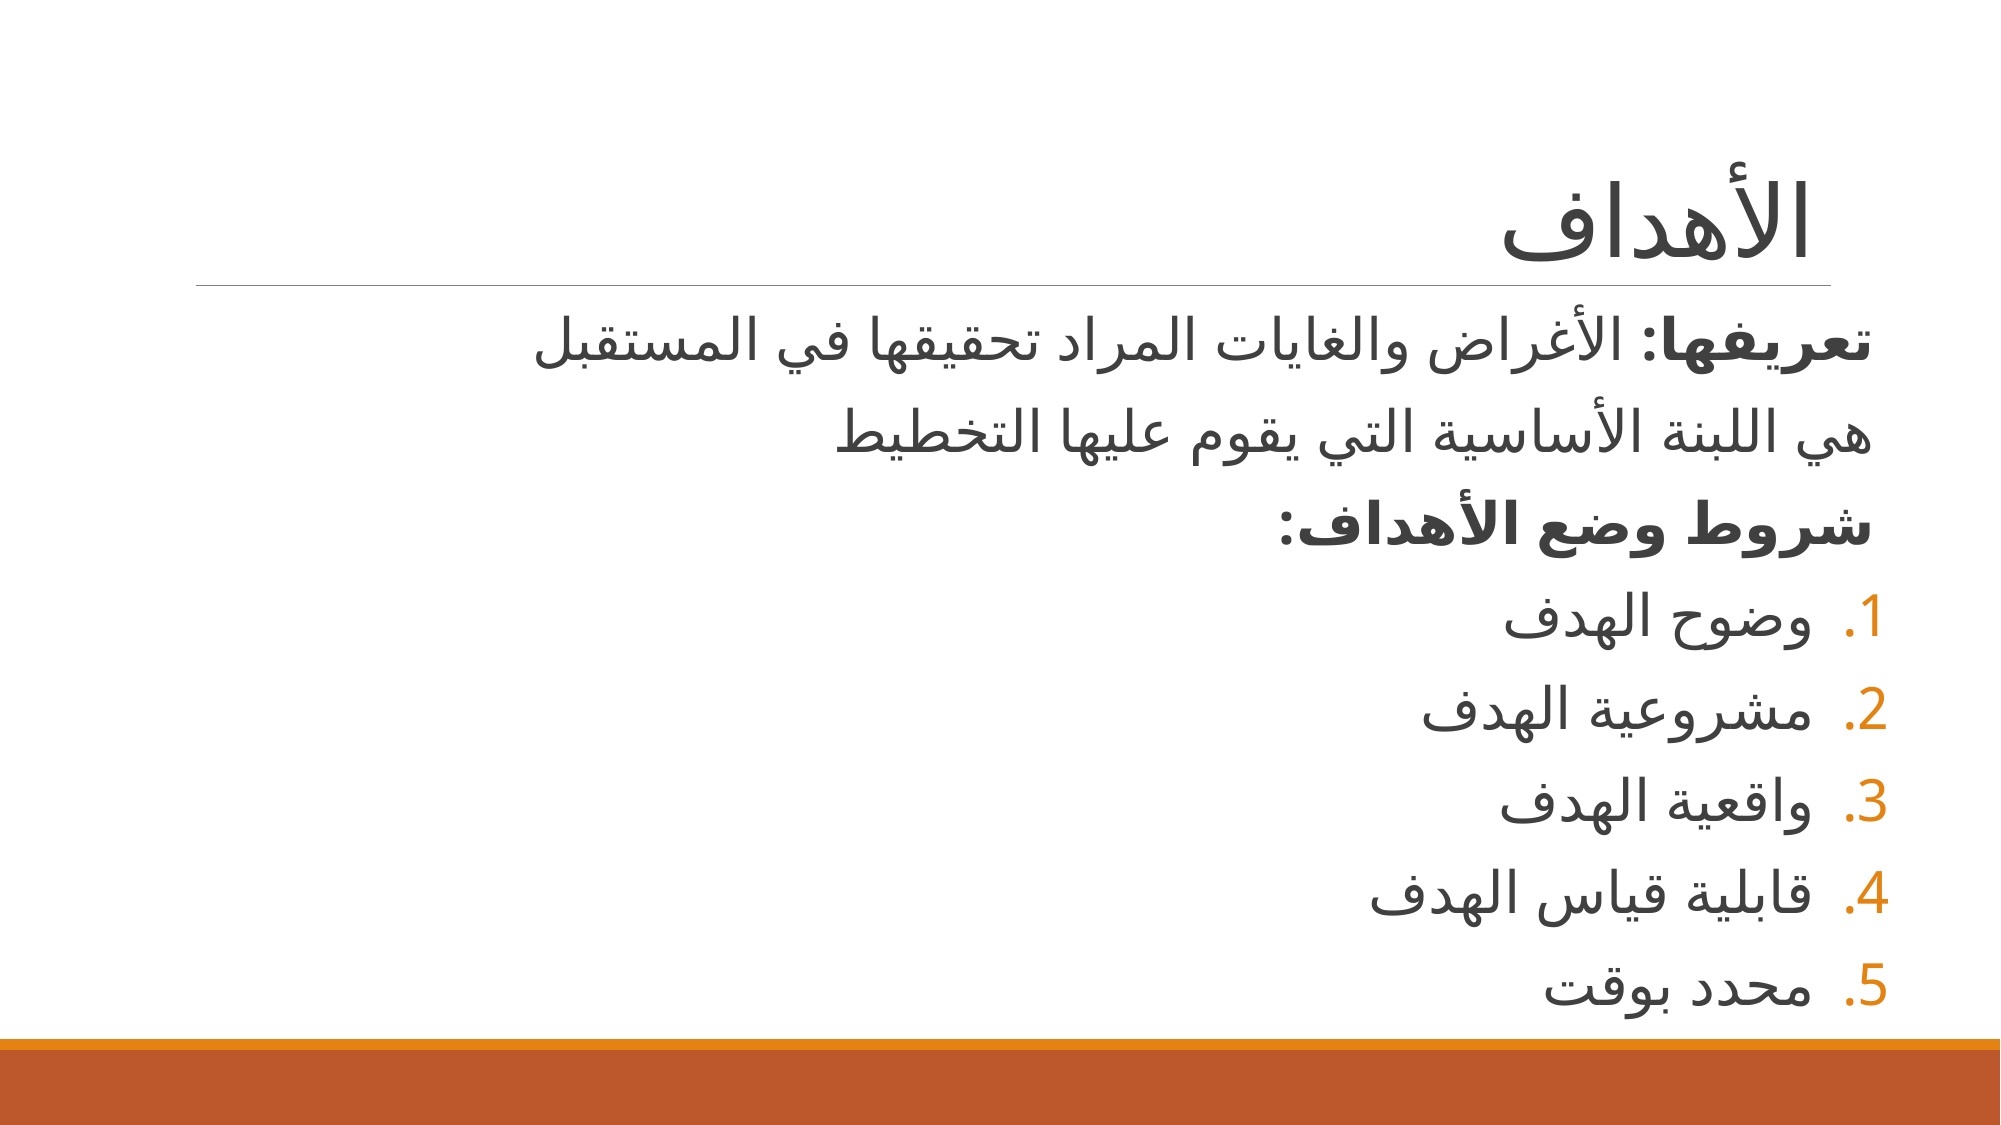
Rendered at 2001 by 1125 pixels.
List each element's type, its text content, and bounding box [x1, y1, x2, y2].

title الأهداف [180, 47, 1830, 285]
list تعريفها: الأغراض والغايات المراد تحقيقها في المستقبل هي اللبنة الأساسية التي يقوم عليها التخطيط شروط وضع الأهداف: وضوح الهدف مشروعية الهدف واقعية الهدف قابلية قياس الهدف محدد بوقت [180, 302, 1890, 1014]
